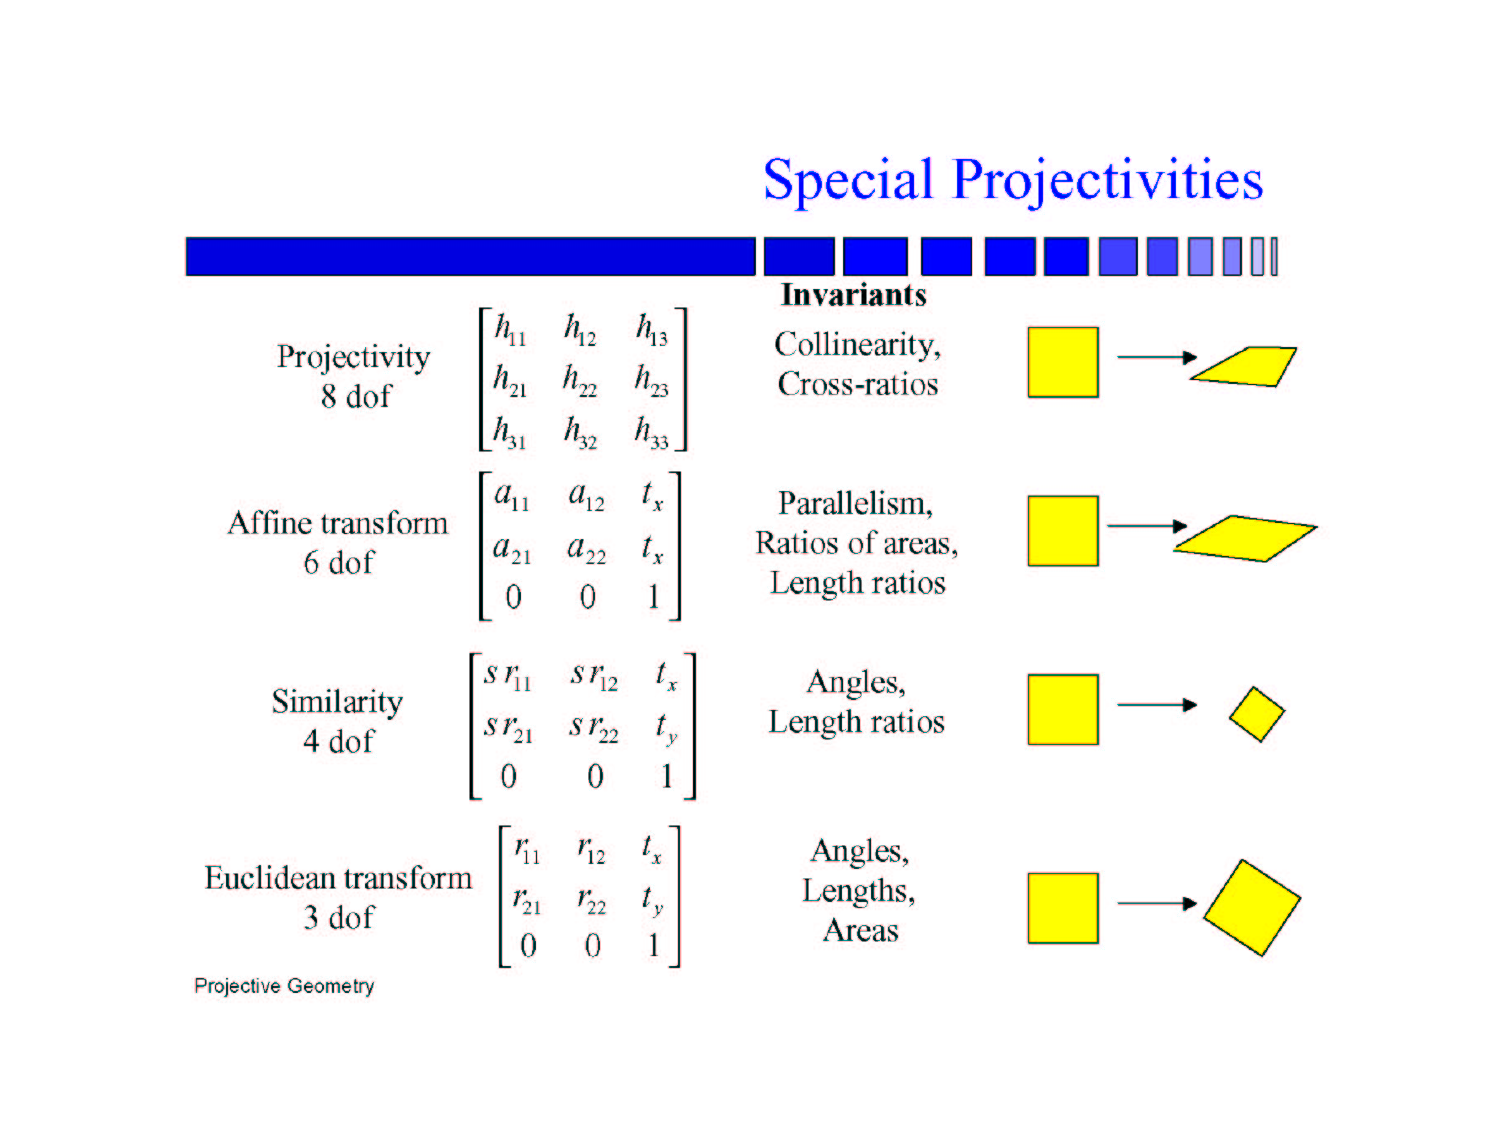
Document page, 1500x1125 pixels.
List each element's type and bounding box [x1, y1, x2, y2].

picture [124, 49, 1435, 1061]
